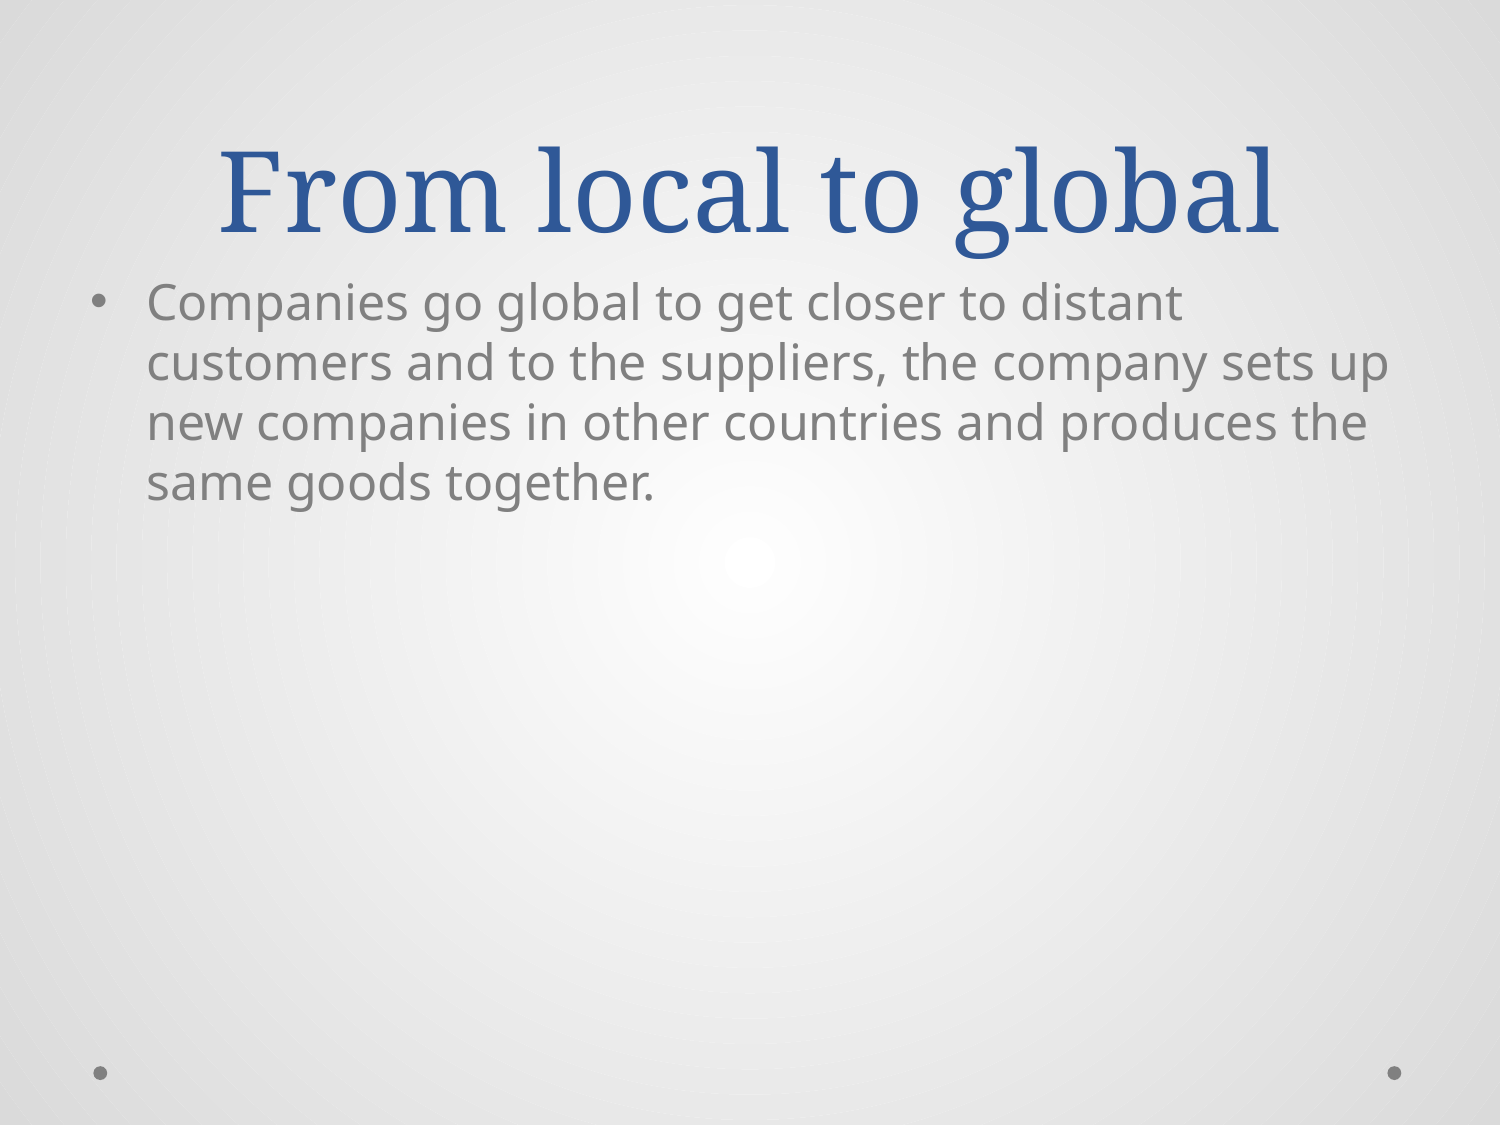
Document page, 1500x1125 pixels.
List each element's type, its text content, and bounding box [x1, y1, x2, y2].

list Companies go global to get closer to distant customers and to the suppliers, the company sets up new companies in other countries and produces the same goods together. [75, 262, 1425, 1005]
title From local to global [75, 0, 1425, 262]
